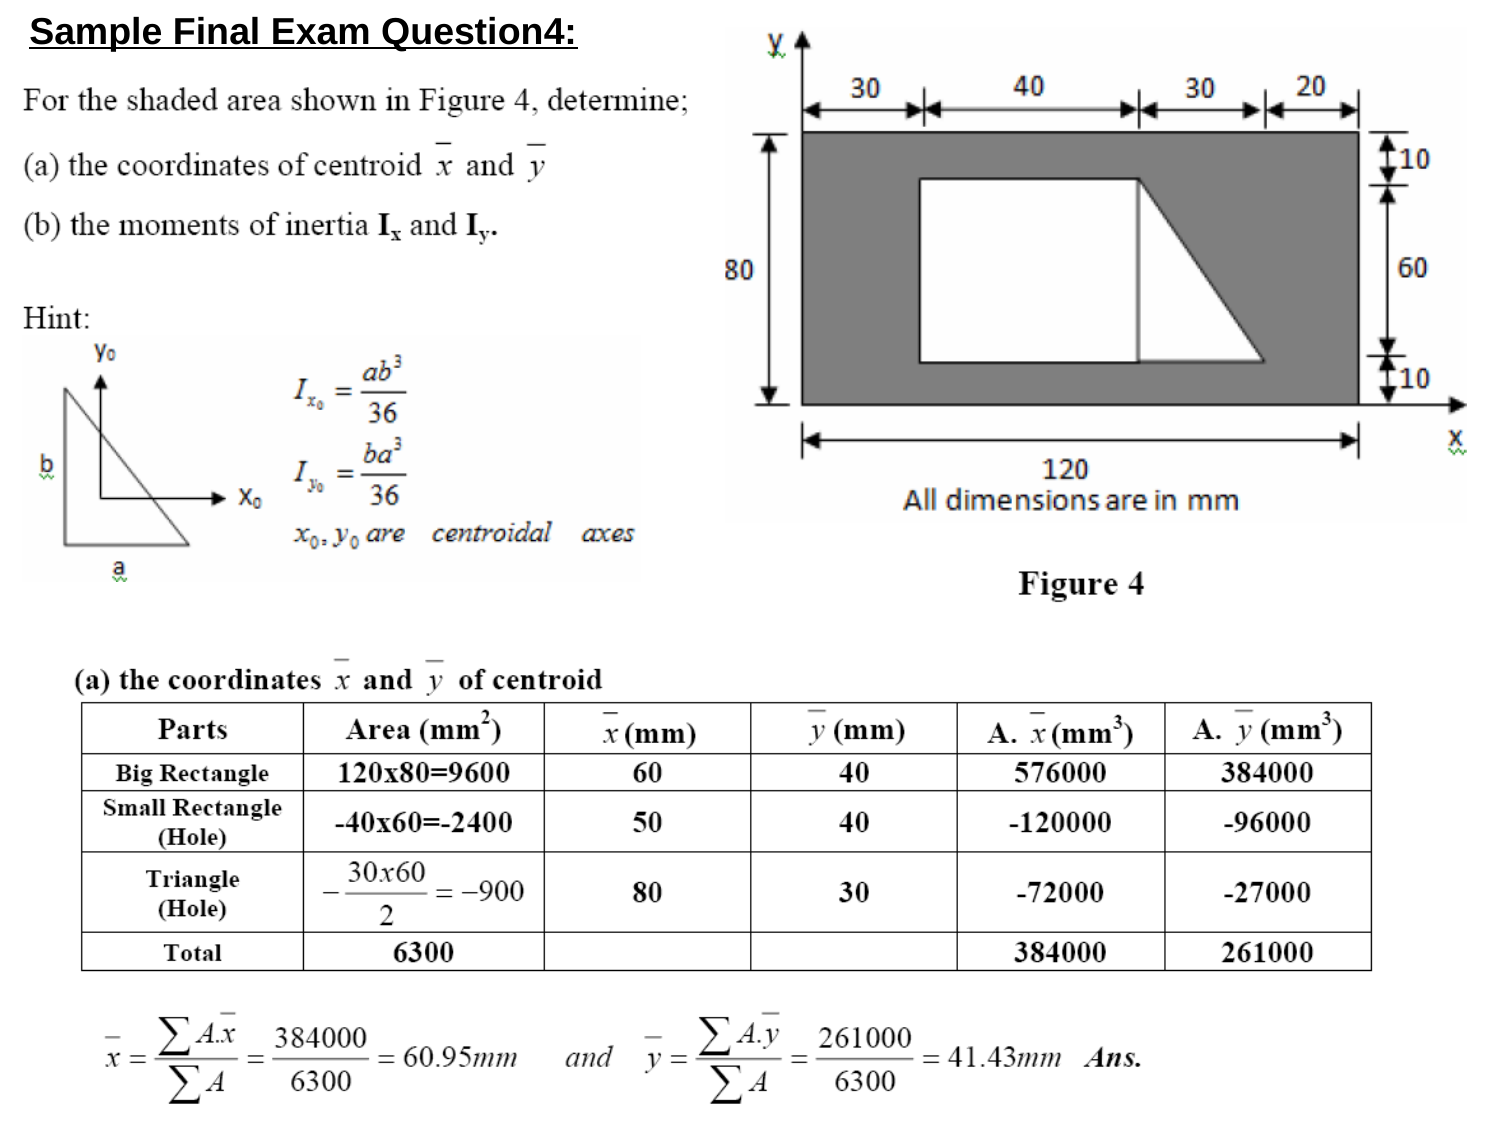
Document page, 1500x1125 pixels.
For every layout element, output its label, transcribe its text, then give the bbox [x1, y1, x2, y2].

picture [71, 654, 1377, 1110]
picture [725, 26, 1467, 605]
picture [16, 77, 691, 582]
text_box Sample Final Exam Question4: [14, 0, 594, 60]
